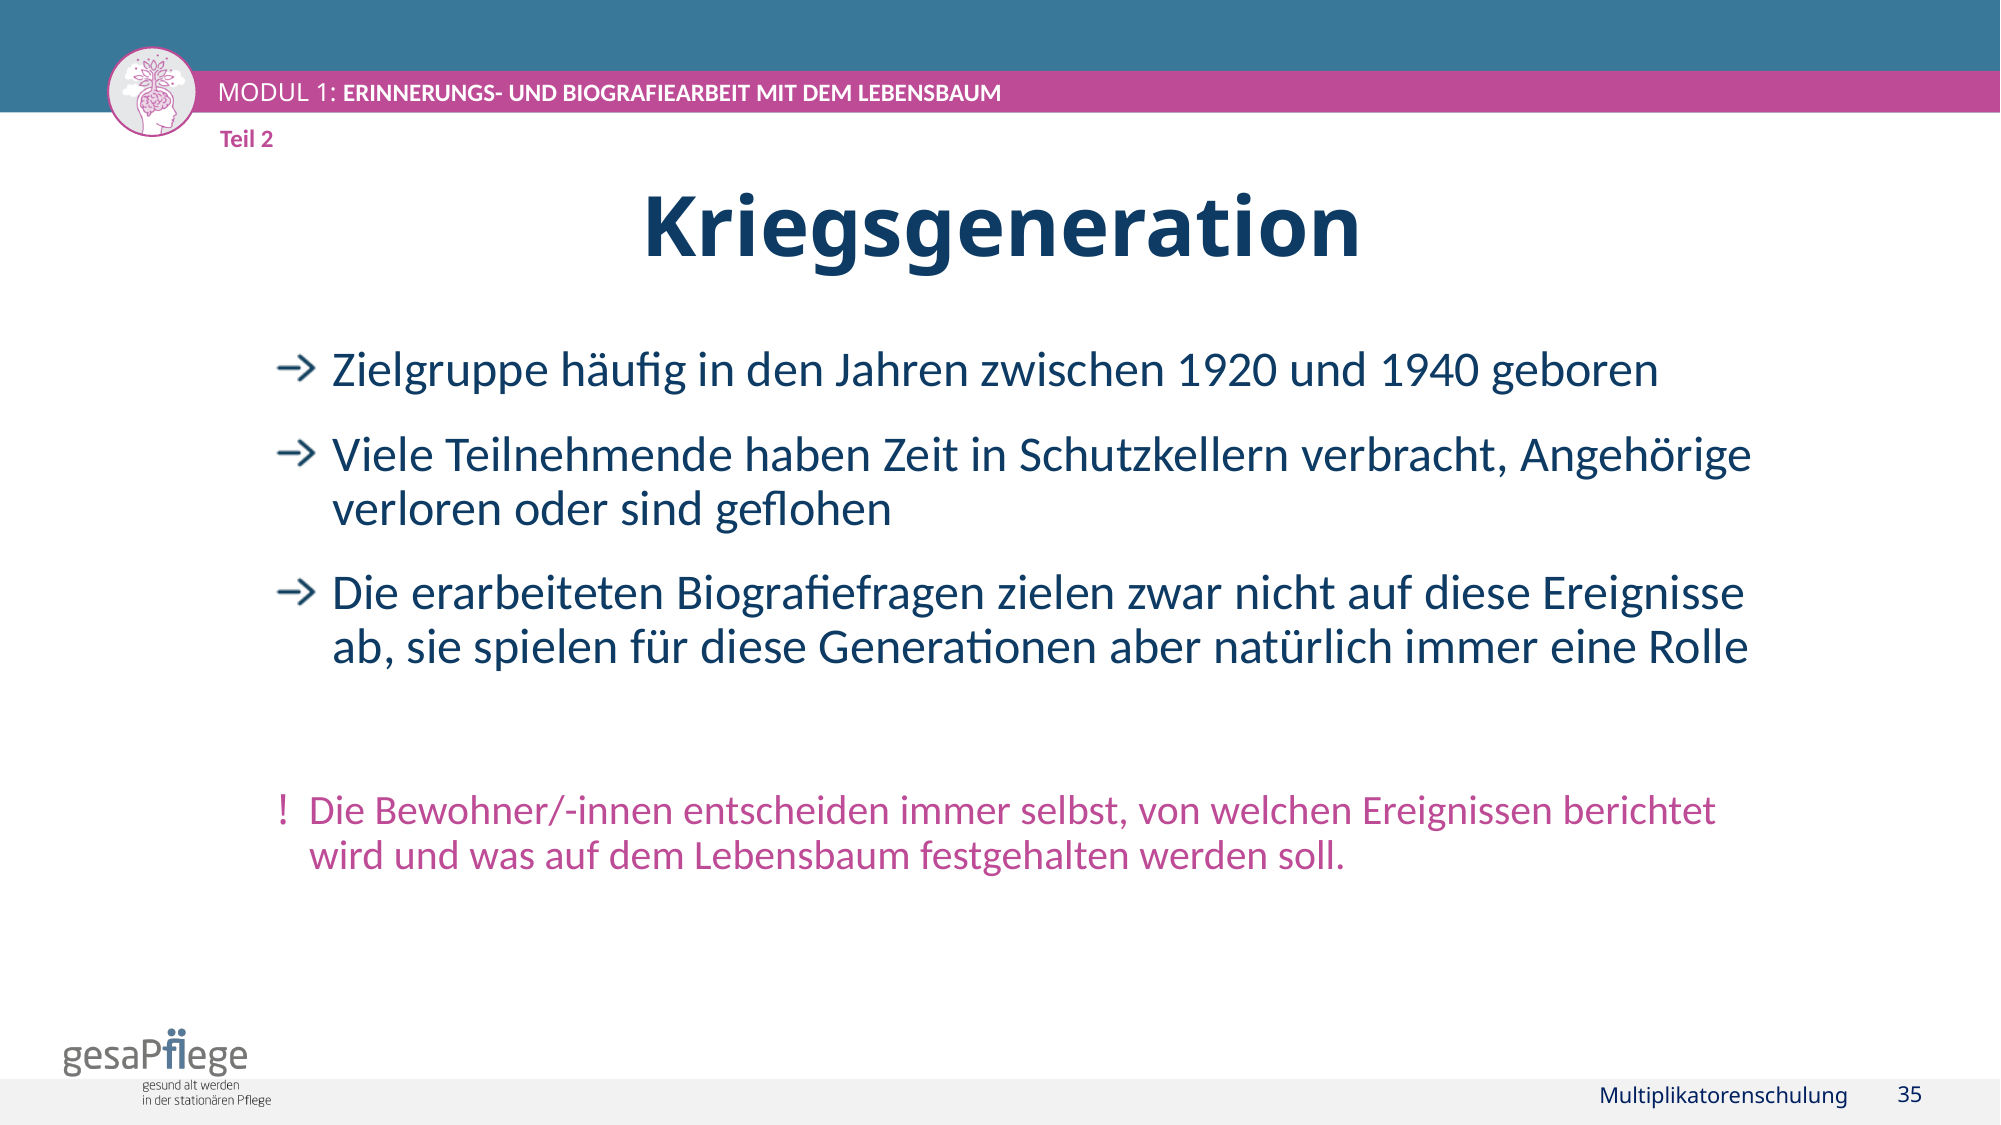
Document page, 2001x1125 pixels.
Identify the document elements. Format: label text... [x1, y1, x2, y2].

picture [62, 1027, 272, 1108]
title Kriegsgeneration [214, 184, 1792, 279]
list Teil 2 [208, 120, 428, 153]
list Zielgruppe häufig in den Jahren zwischen 1920 und 1940 geboren Viele Teilnehmende haben Zeit in Schutzkellern verbracht, Angehörige verloren oder sind geflohen Die erarbeiteten Biografiefragen zielen zwar nicht auf diese Ereignisse ab, sie spielen für diese Generationen aber natürlich immer eine Rolle Die Bewohner/-innen entscheiden immer selbst, von welchen Ereignissen berichtet wird und was auf dem Lebensbaum festgehalten werden soll. [214, 342, 1792, 993]
footer Multiplikatorenschulung [1111, 1076, 1863, 1114]
slide_number 35 [1863, 1076, 1938, 1114]
